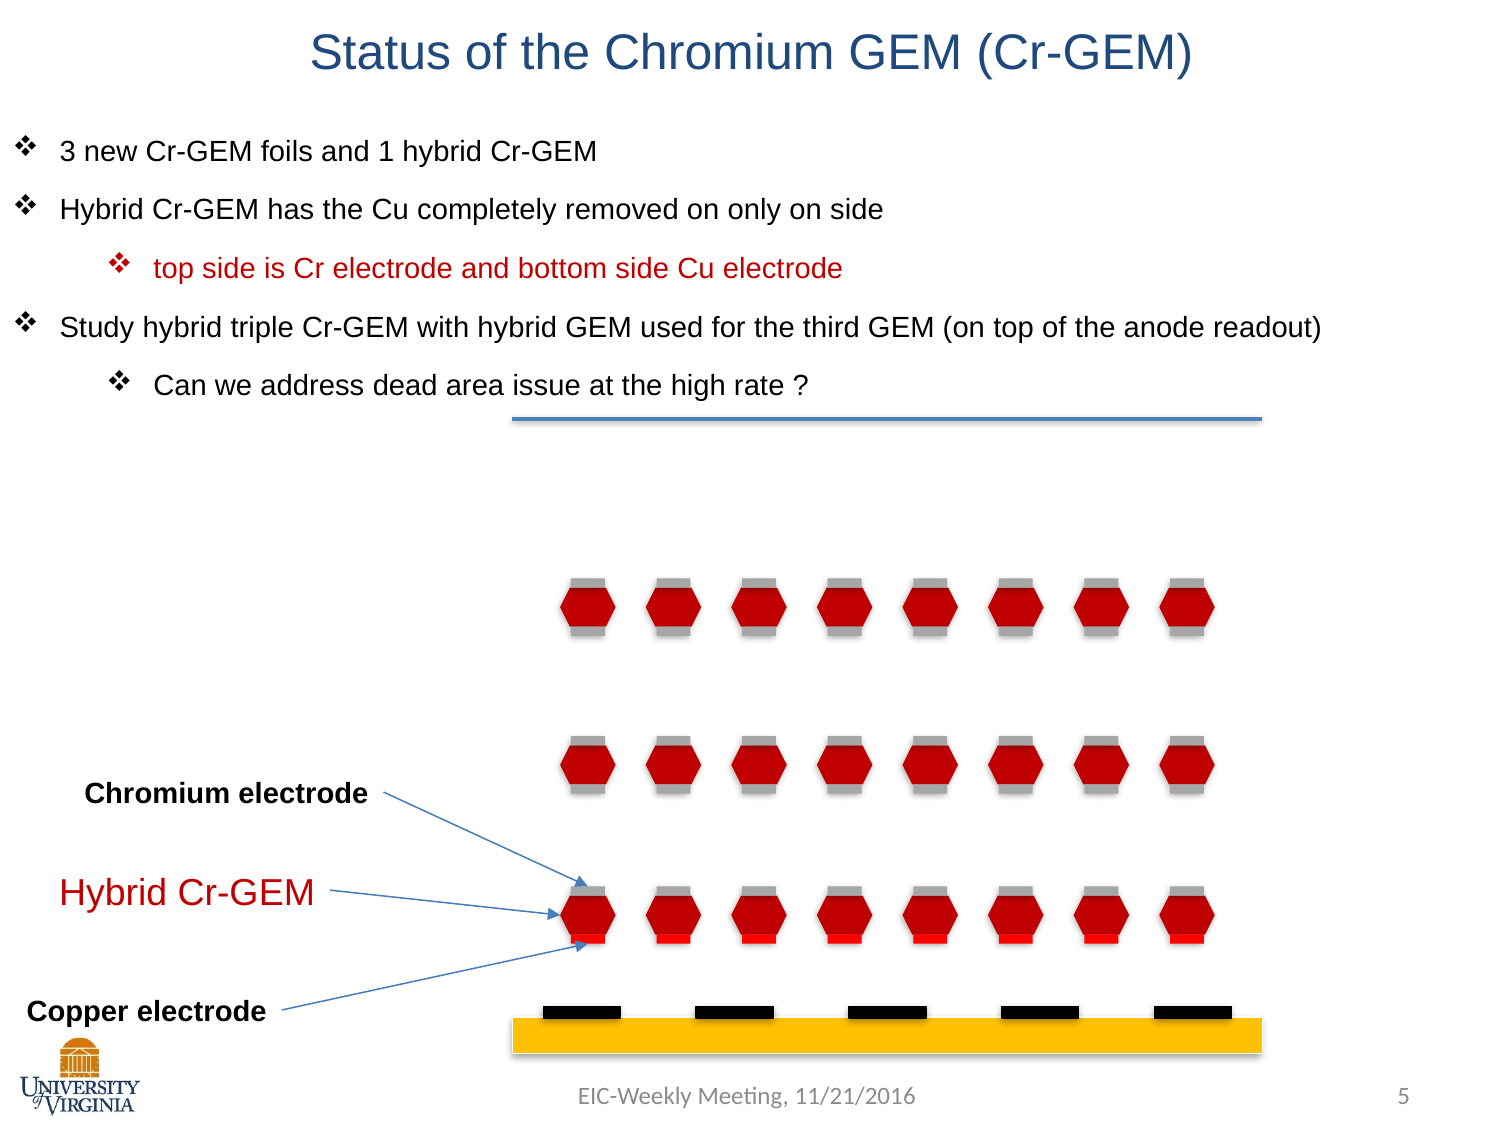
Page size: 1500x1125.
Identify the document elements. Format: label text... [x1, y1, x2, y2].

text_box 3 new Cr-GEM foils and 1 hybrid Cr-GEM Hybrid Cr-GEM has the Cu completely removed on only on side top side is Cr electrode and bottom side Cu electrode Study hybrid triple Cr-GEM with hybrid GEM used for the third GEM (on top of the anode readout) Can we address dead area issue at the high rate ? [0, 109, 1500, 429]
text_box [331, 890, 561, 916]
text_box Hybrid Cr-GEM [44, 860, 331, 920]
text_box Chromium electrode [69, 767, 384, 817]
slide_number 5 [1074, 1065, 1425, 1125]
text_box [384, 792, 589, 887]
title Status of the Chromium GEM (Cr-GEM) [1, 0, 1500, 100]
text_box Copper electrode [11, 985, 282, 1035]
footer EIC-Weekly Meeting, 11/21/2016 [487, 1065, 1013, 1125]
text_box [512, 418, 1263, 1054]
picture [0, 1035, 150, 1125]
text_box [282, 943, 589, 1011]
